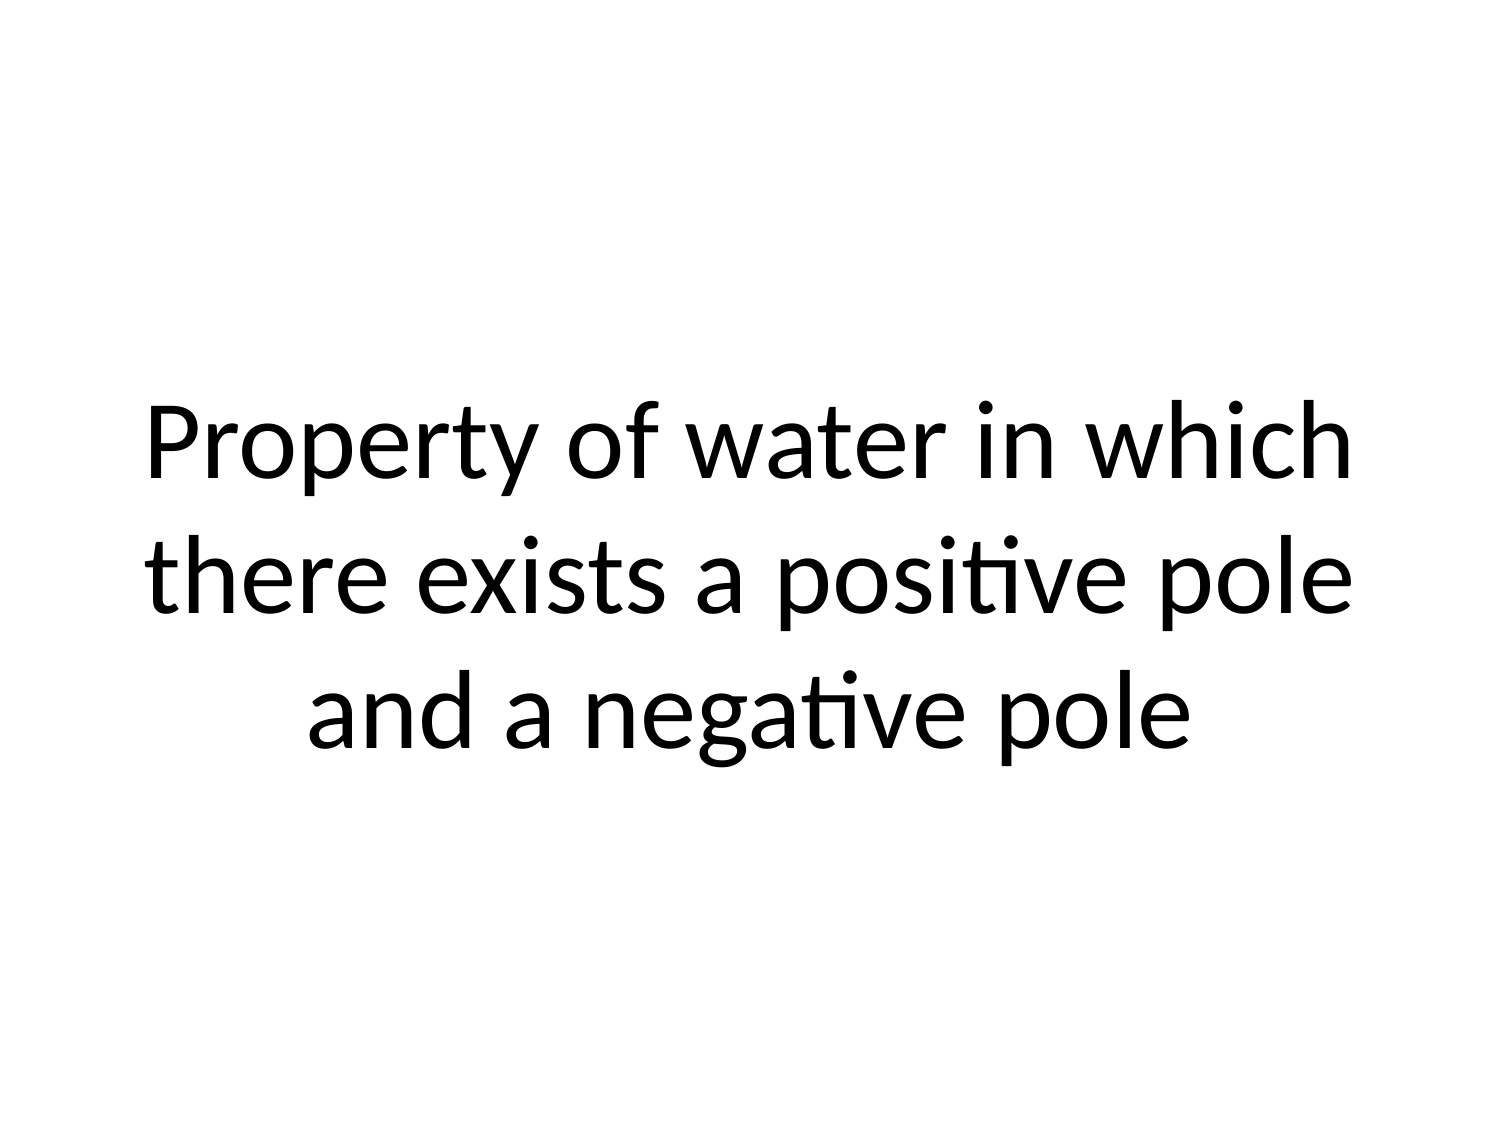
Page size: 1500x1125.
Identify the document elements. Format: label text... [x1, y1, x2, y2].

title Property of water in which there exists a positive pole and a negative pole [112, 50, 1388, 1088]
